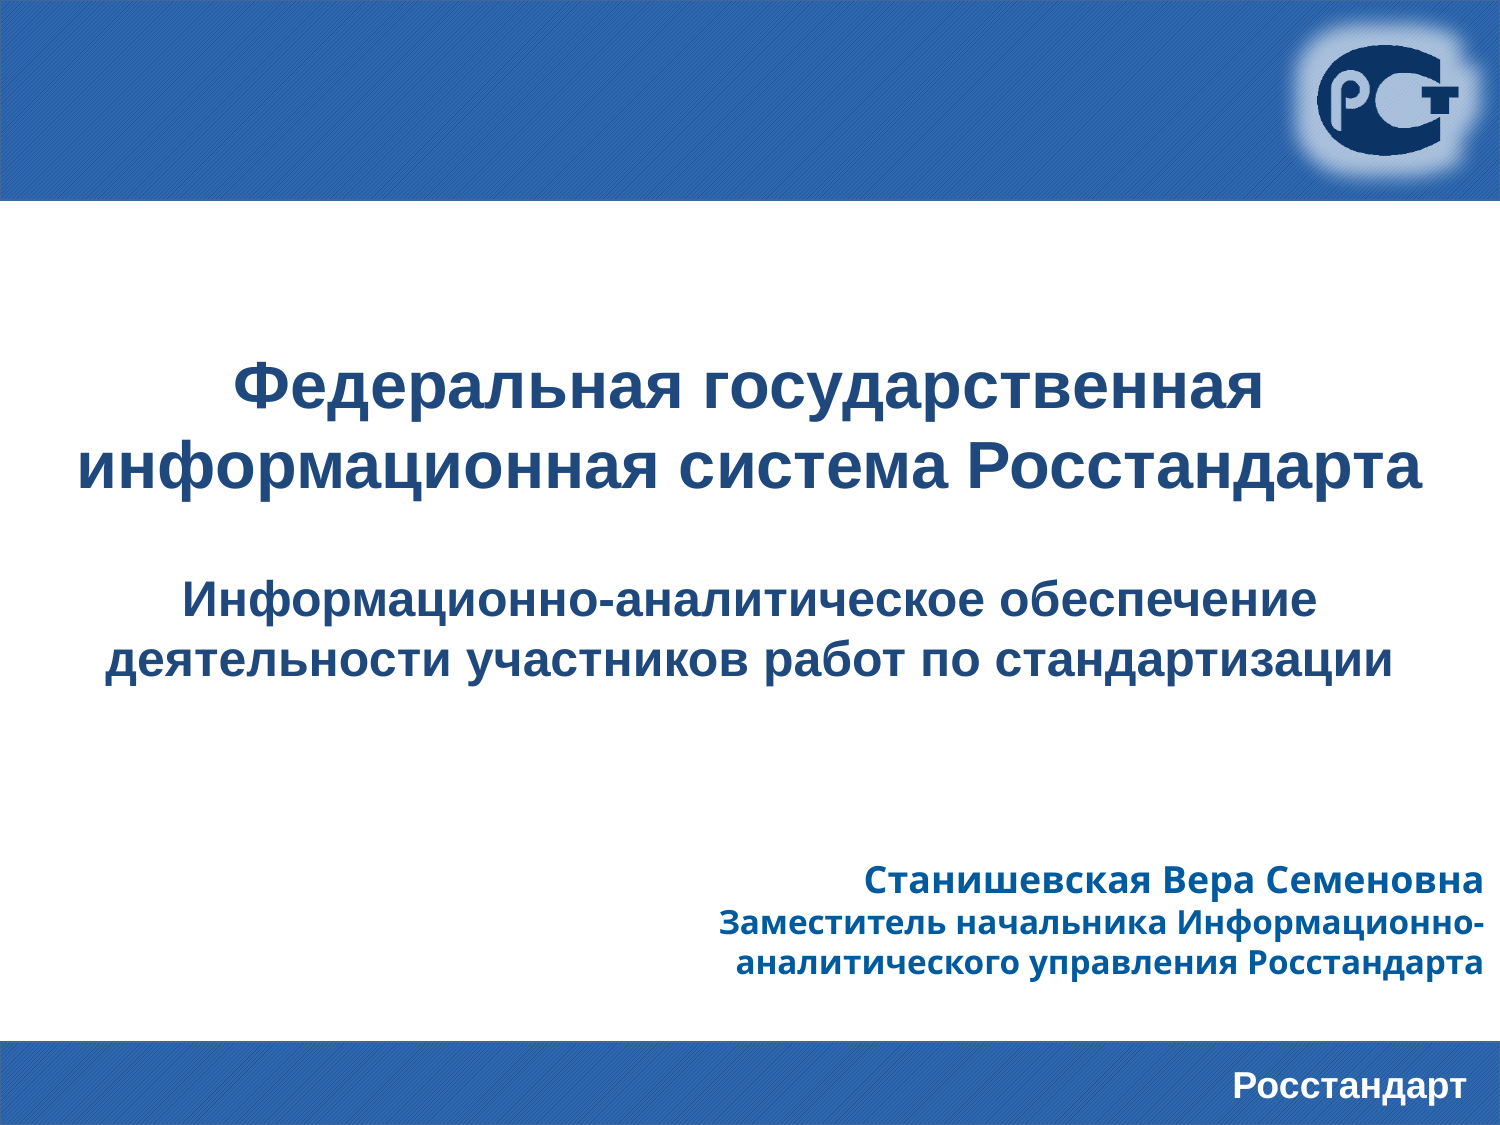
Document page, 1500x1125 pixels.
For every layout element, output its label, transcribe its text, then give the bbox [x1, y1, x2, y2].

title Федеральная государственная информационная система Росстандарта Информационно-аналитическое обеспечение деятельности участников работ по стандартизации [0, 200, 1500, 828]
text_box Станишевская Вера Семеновна Заместитель начальника Информационно-аналитического управления Росстандарта [422, 848, 1500, 1029]
text_box Росстандарт [1217, 1053, 1483, 1114]
